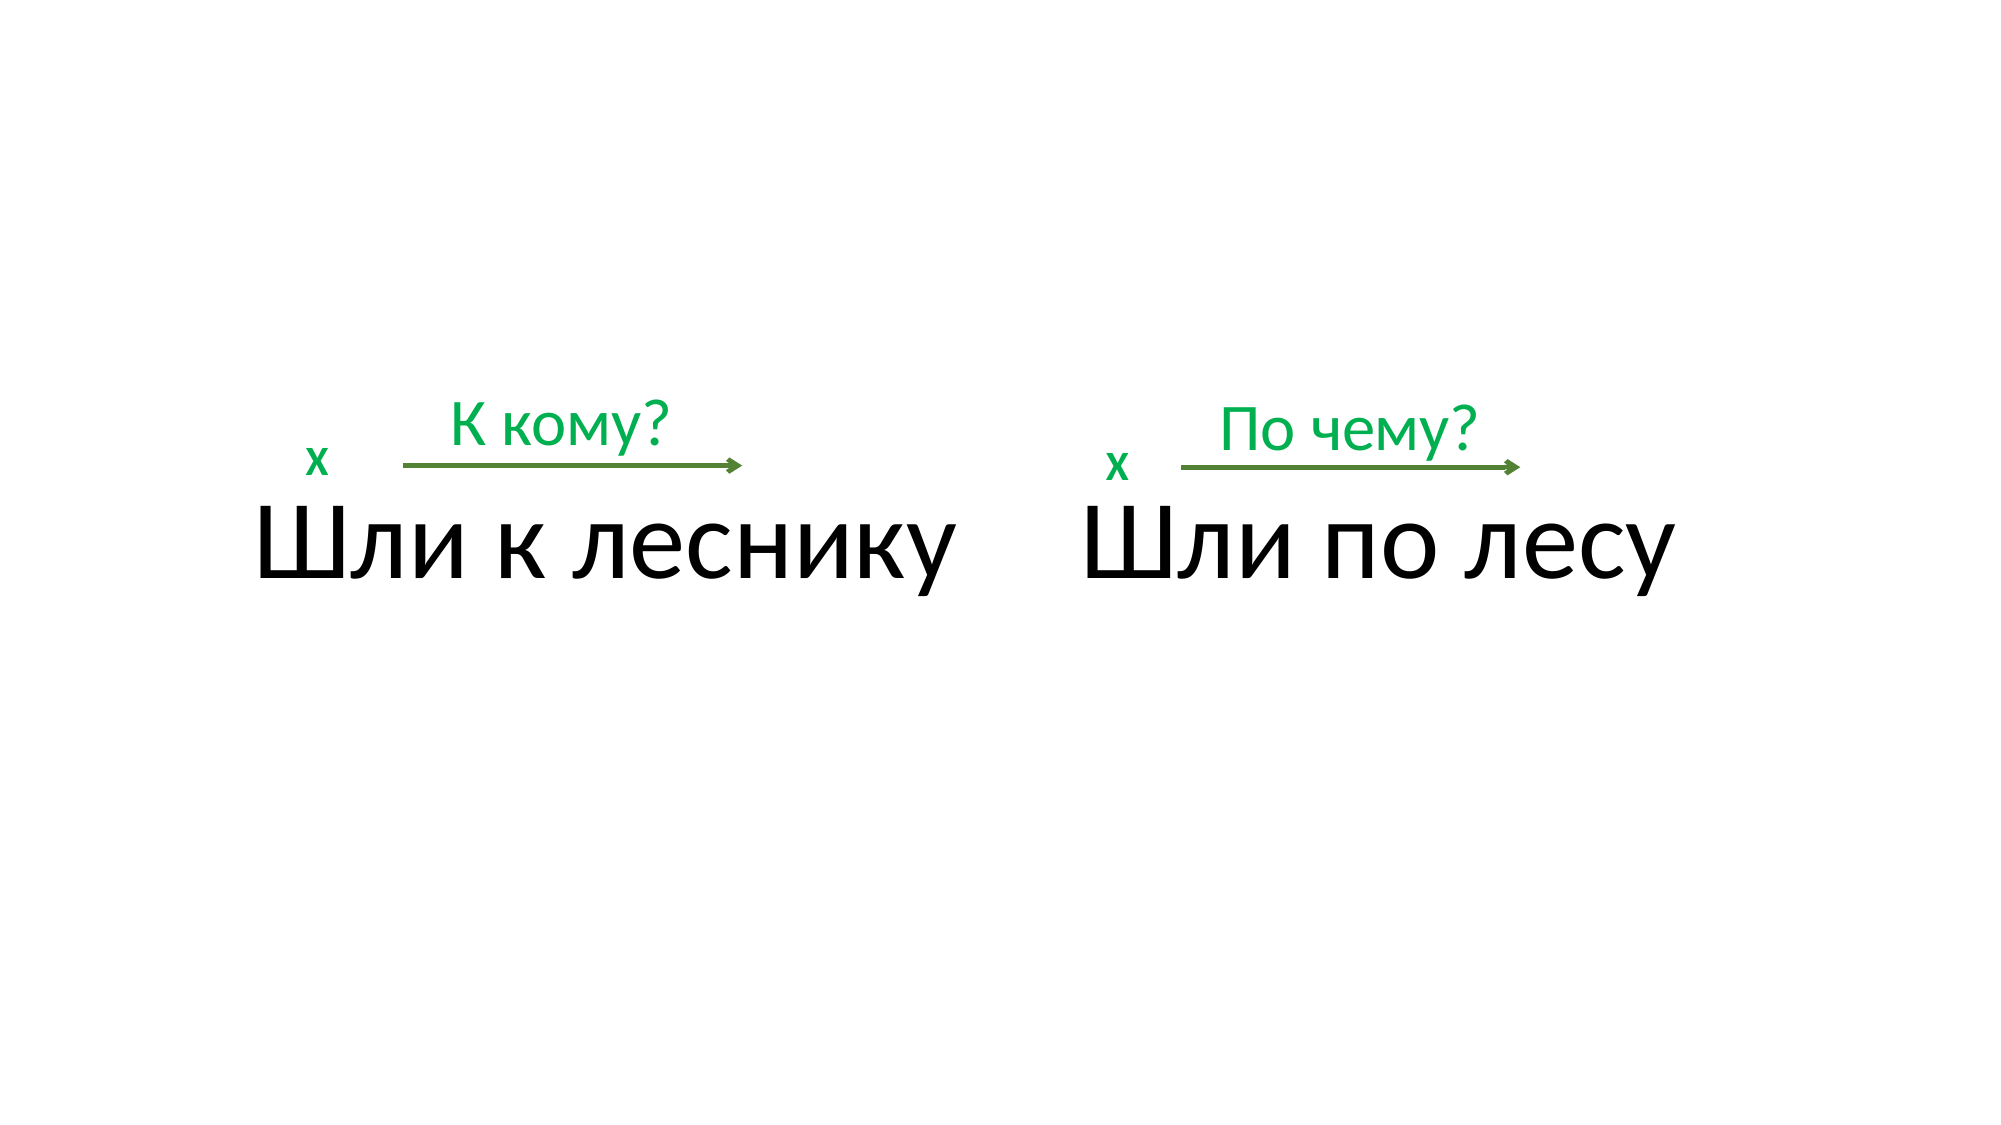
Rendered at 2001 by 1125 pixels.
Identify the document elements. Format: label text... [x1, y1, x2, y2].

text_box К кому? [435, 371, 710, 465]
table_header Шли по лесу [992, 297, 1765, 805]
text_box По чему? [1204, 376, 1518, 467]
text_box Х [1090, 431, 1144, 497]
text_box По чему? [1204, 468, 1518, 472]
table_header Шли к леснику [219, 297, 992, 805]
text_box Х [290, 426, 344, 492]
